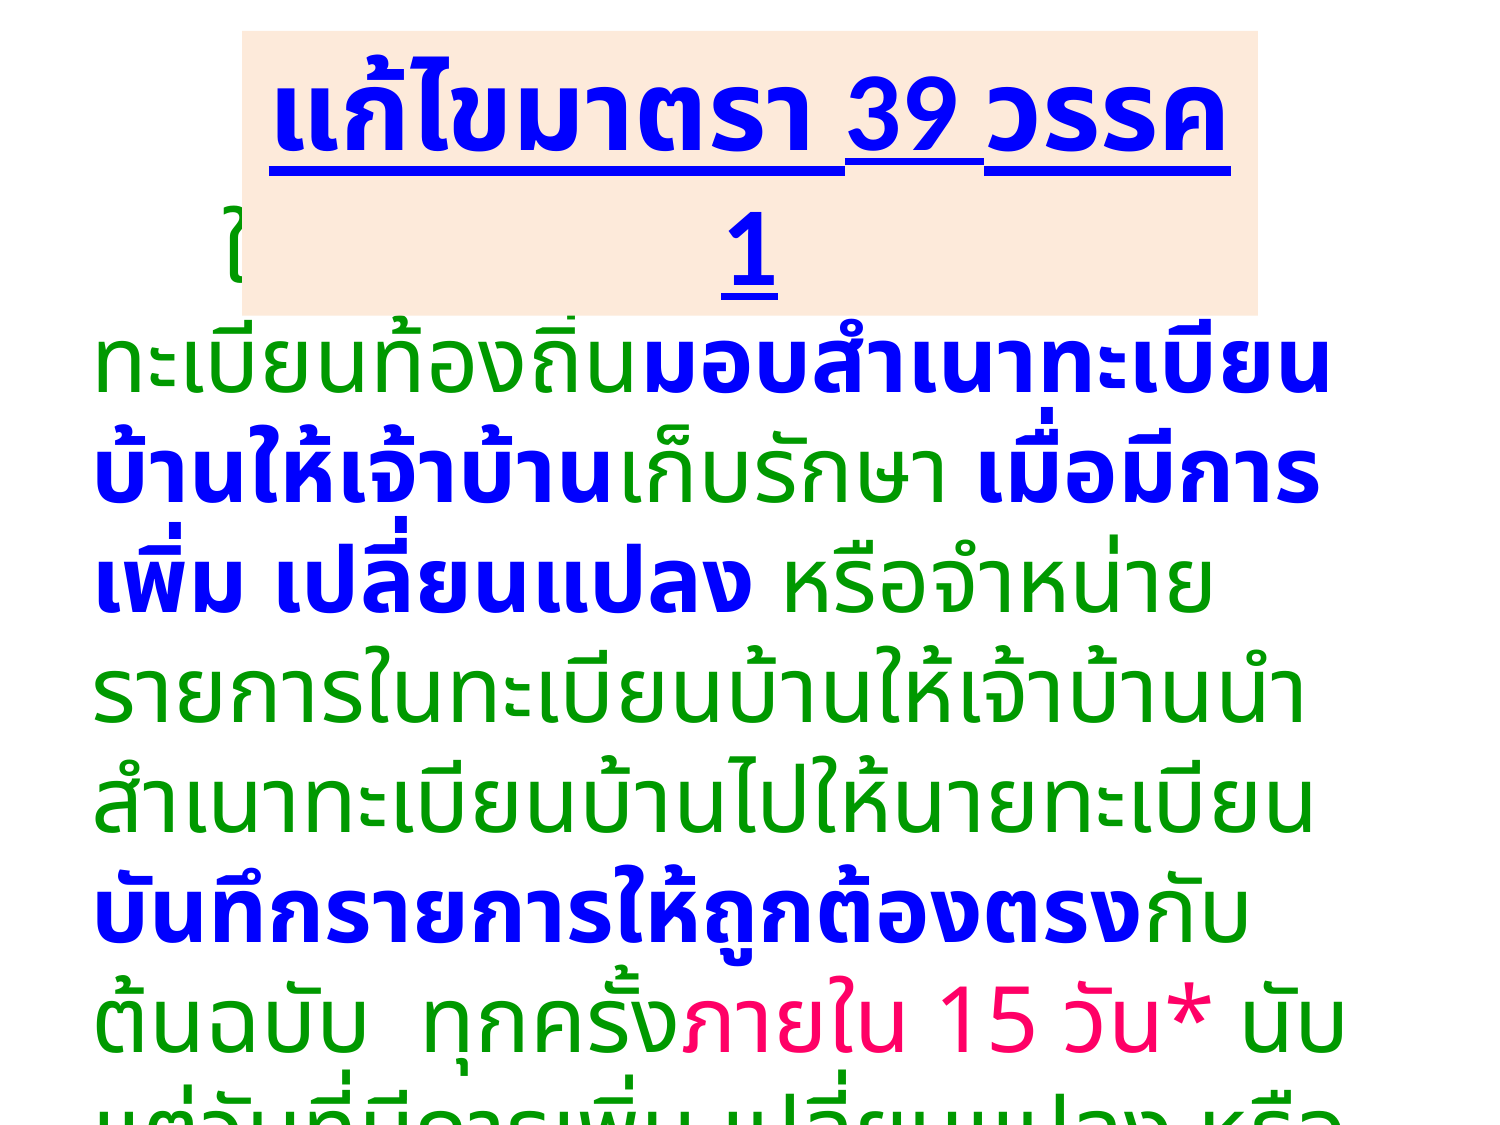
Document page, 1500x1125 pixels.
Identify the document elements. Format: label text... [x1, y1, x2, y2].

text_box ให้นายทะเบียนอำเภอ และนายทะเบียนท้องถิ่นมอบสำเนาทะเบียนบ้านให้เจ้าบ้านเก็บรักษา เมื่อมีการเพิ่ม เปลี่ยนแปลง หรือจำหน่ายรายการในทะเบียนบ้านให้เจ้าบ้านนำสำเนาทะเบียนบ้านไปให้นายทะเบียนบันทึกรายการให้ถูกต้องตรงกับต้นฉบับ ทุกครั้งภายใน 15 วัน* นับแต่วันที่มีการเพิ่ม เปลี่ยนแปลง หรือจำหน่ายรายการ แล้วแต่กรณี [76, 183, 1436, 1125]
text_box แก้ไขมาตรา 39 วรรค 1 [242, 30, 1258, 316]
